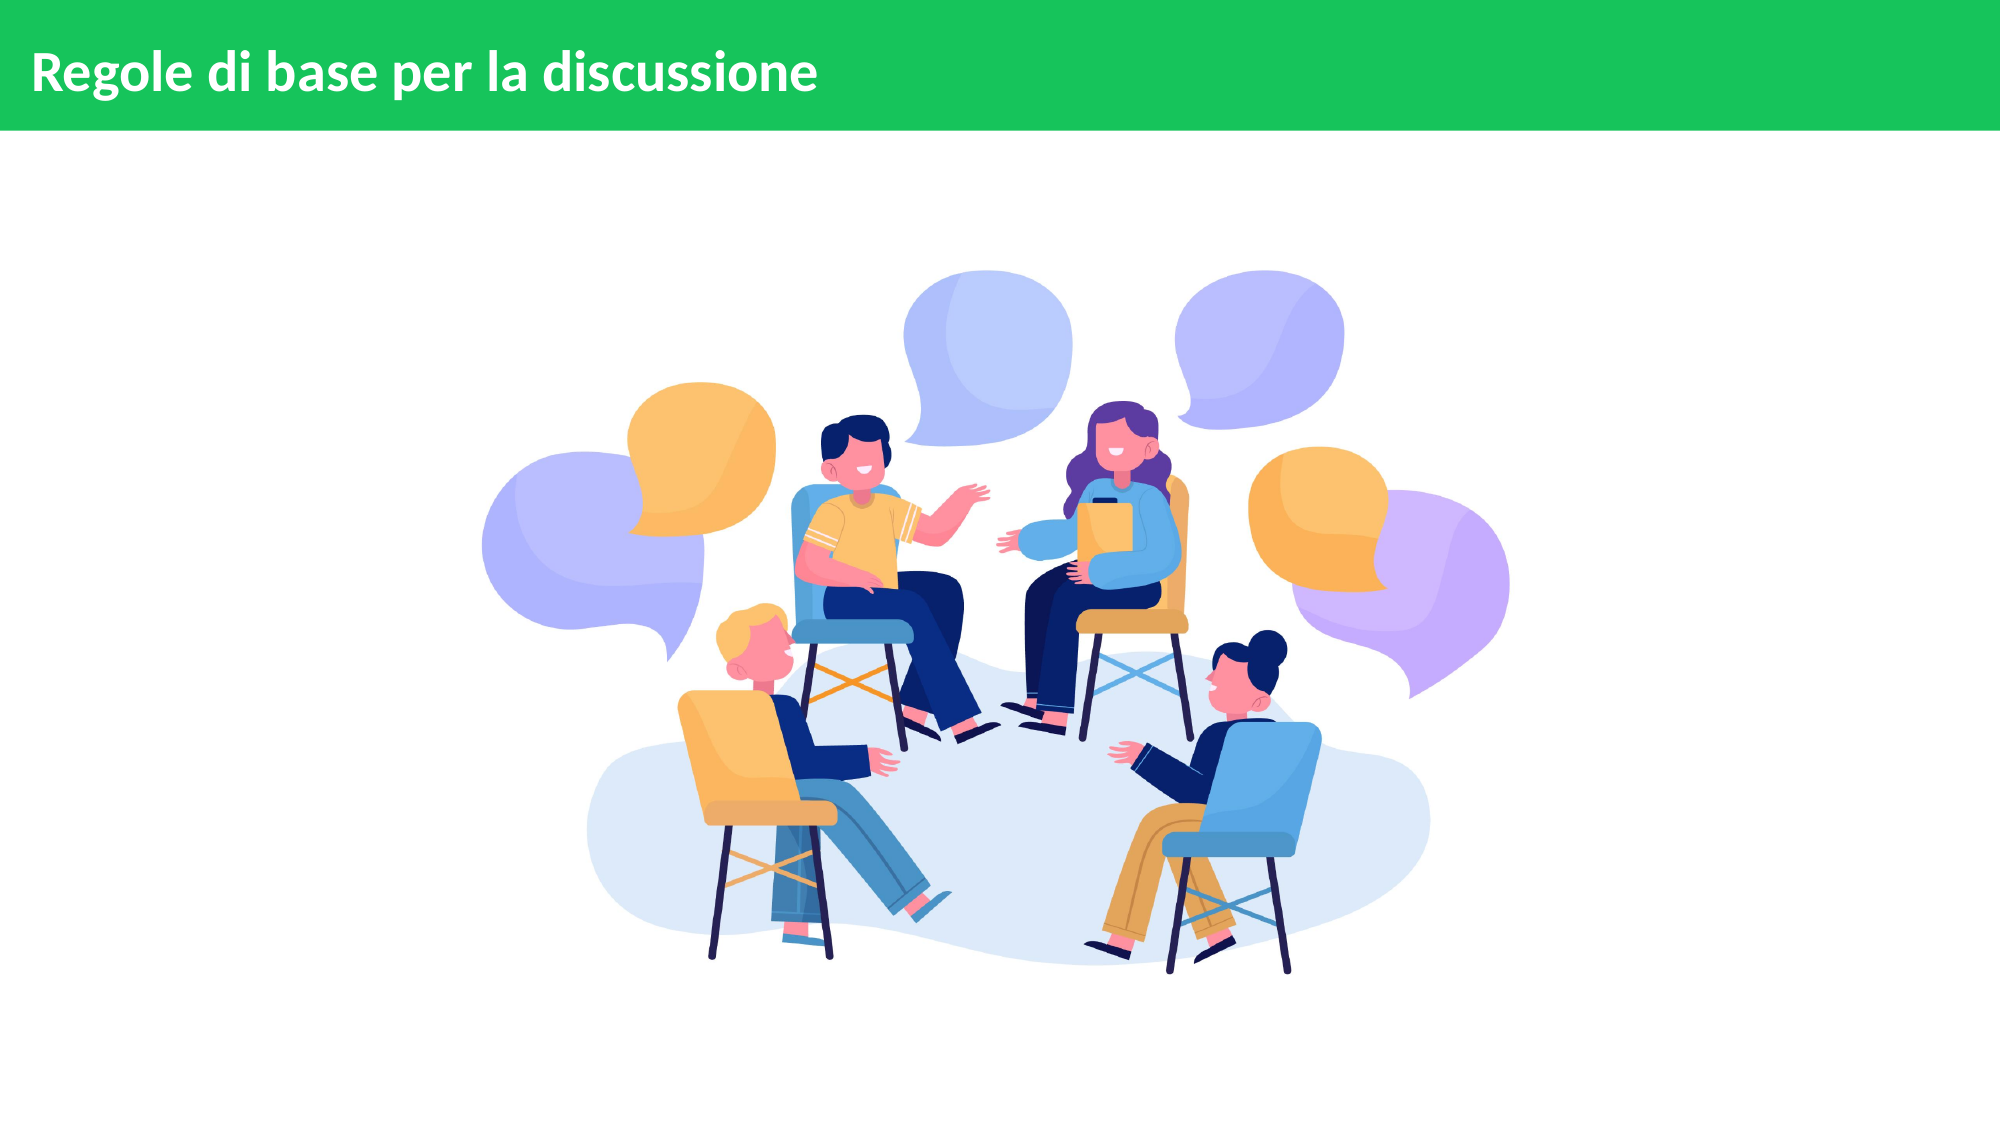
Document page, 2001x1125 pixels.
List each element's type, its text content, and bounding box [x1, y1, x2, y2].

picture [411, 232, 1581, 1012]
title Regole di base per la discussione [16, 13, 1976, 131]
